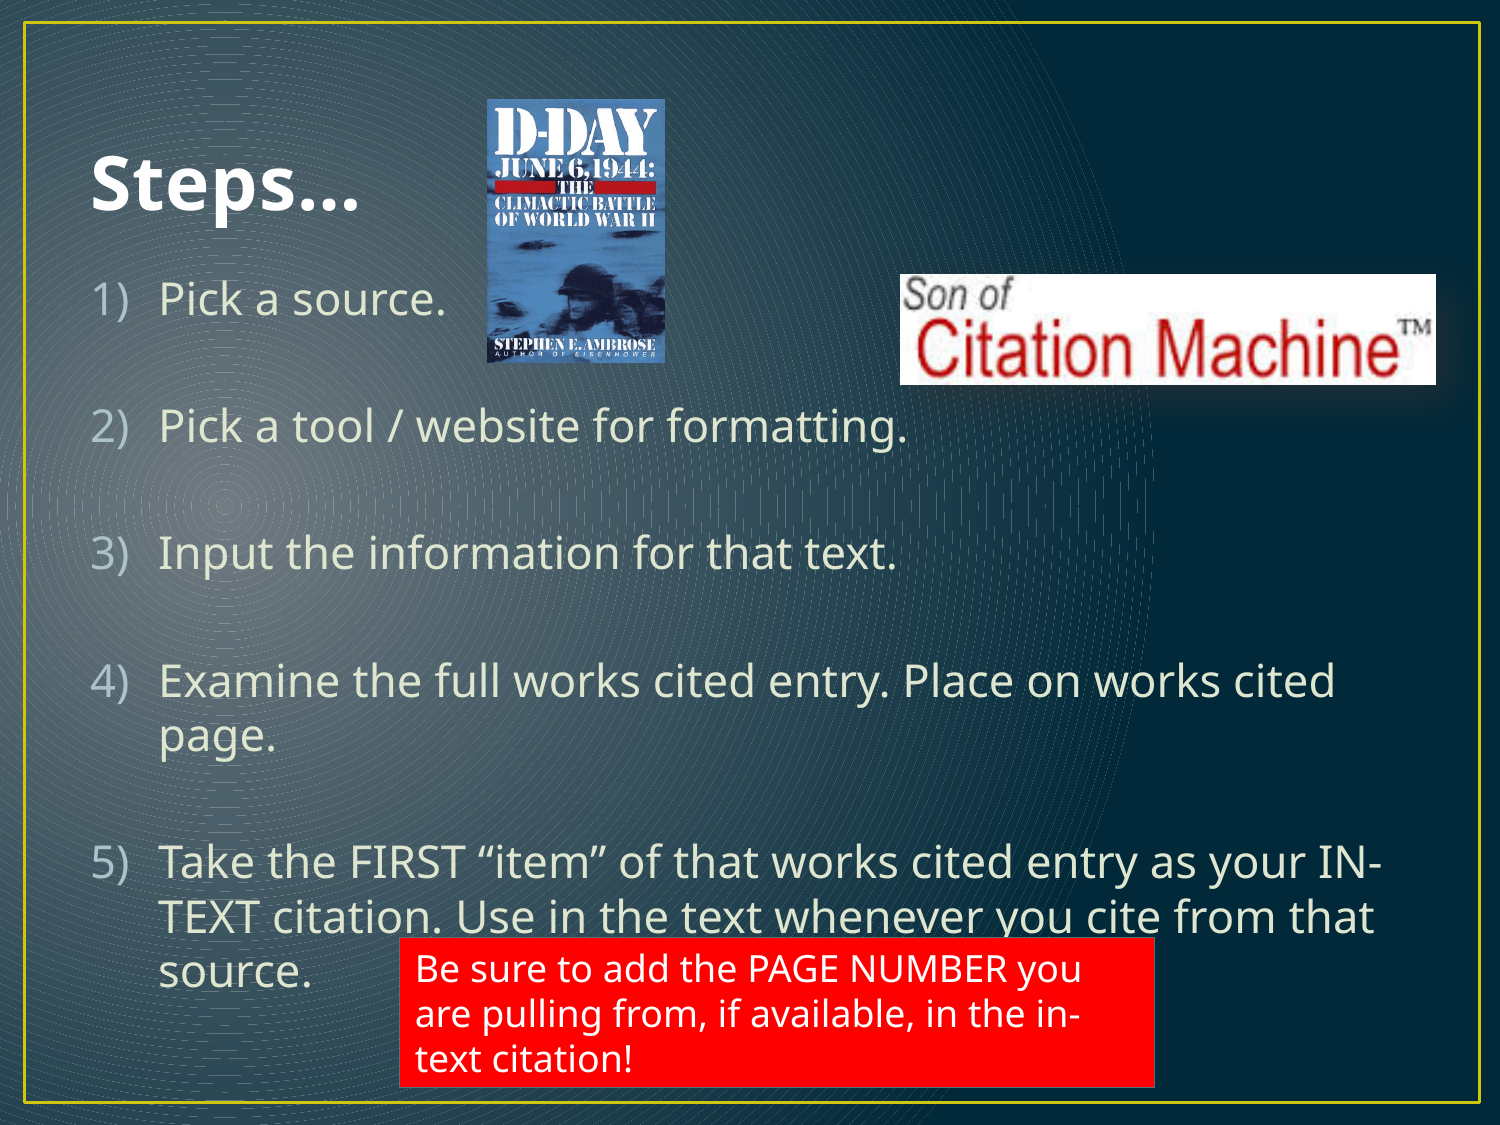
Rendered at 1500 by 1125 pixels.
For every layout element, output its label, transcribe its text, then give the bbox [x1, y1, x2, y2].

picture [899, 273, 1438, 385]
text_box Be sure to add the PAGE NUMBER you are pulling from, if available, in the in-text citation! [399, 937, 1155, 1088]
title Steps… [75, 45, 1425, 233]
list Pick a source. Pick a tool / website for formatting. Input the information for that text. Examine the full works cited entry. Place on works cited page. Take the FIRST “item” of that works cited entry as your IN-TEXT citation. Use in the text whenever you cite from that source. [75, 262, 1425, 1005]
picture [487, 99, 665, 363]
